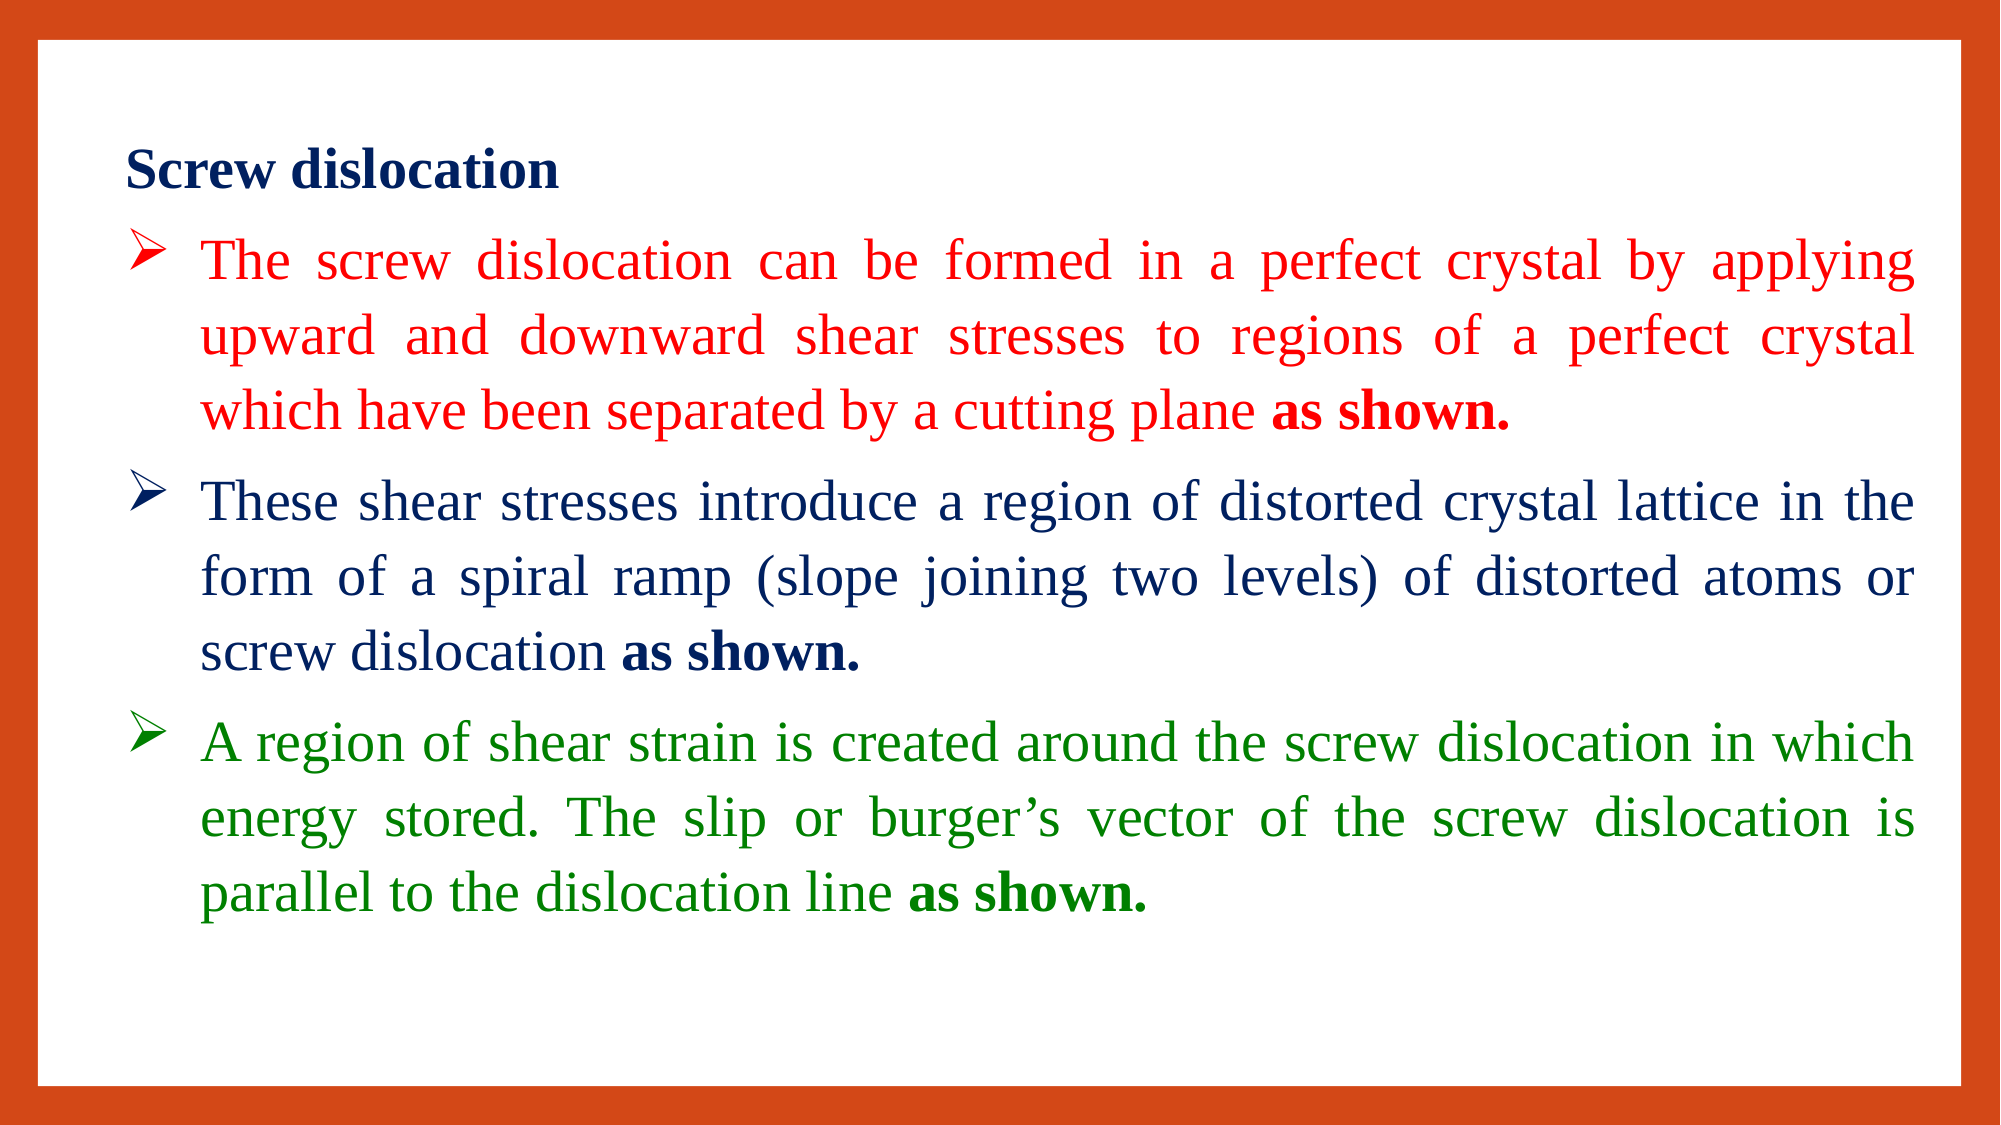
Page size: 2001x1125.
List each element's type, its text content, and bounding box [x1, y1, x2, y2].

text_box Screw dislocation The screw dislocation can be formed in a perfect crystal by applying upward and downward shear stresses to regions of a perfect crystal which have been separated by a cutting plane as shown. These shear stresses introduce a region of distorted crystal lattice in the form of a spiral ramp (slope joining two levels) of distorted atoms or screw dislocation as shown. A region of shear strain is created around the screw dislocation in which energy stored. The slip or burger’s vector of the screw dislocation is parallel to the dislocation line as shown. [110, 117, 1932, 931]
